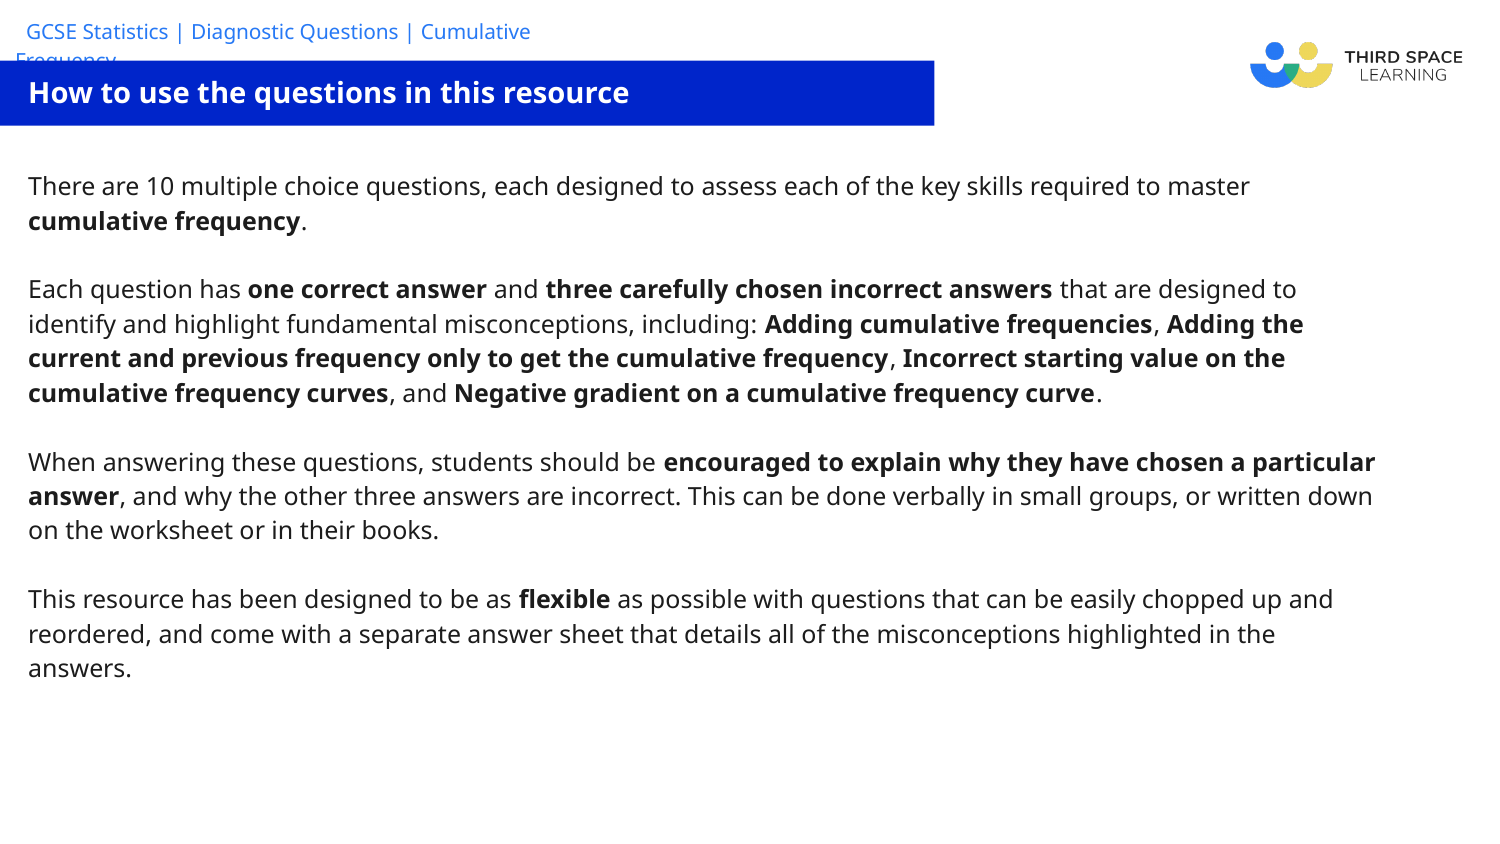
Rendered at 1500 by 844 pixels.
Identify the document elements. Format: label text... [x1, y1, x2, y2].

text_box How to use the questions in this resource [13, 59, 658, 125]
text_box There are 10 multiple choice questions, each designed to assess each of the key skills required to master cumulative frequency. Each question has one correct answer and three carefully chosen incorrect answers that are designed to identify and highlight fundamental misconceptions, including: Adding cumulative frequencies, Adding the current and previous frequency only to get the cumulative frequency, Incorrect starting value on the cumulative frequency curves, and Negative gradient on a cumulative frequency curve. When answering these questions, students should be encouraged to explain why they have chosen a particular answer, and why the other three answers are incorrect. This can be done verbally in small groups, or written down on the worksheet or in their books. This resource has been designed to be as flexible as possible with questions that can be easily chopped up and reordered, and come with a separate answer sheet that details all of the misconceptions highlighted in the answers. [13, 151, 1403, 667]
picture [1250, 33, 1465, 99]
